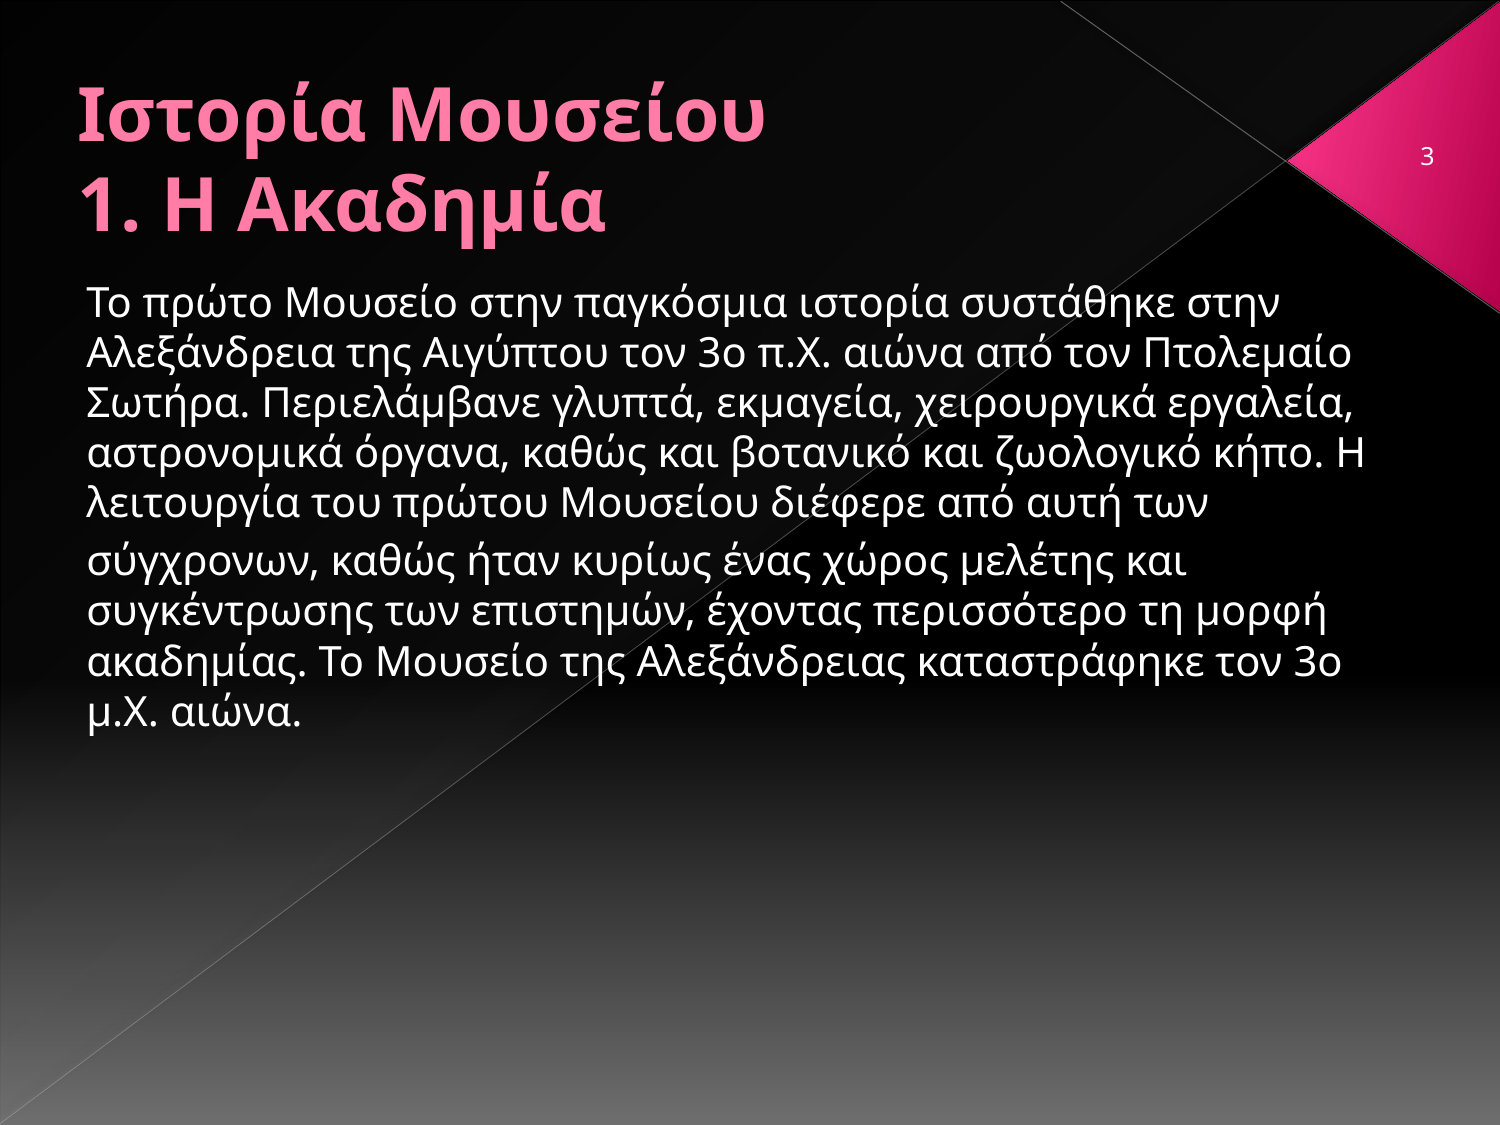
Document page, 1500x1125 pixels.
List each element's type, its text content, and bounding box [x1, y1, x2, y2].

slide_number 3 [1386, 132, 1469, 183]
title Ιστορία Μουσείου 1. Η Ακαδημία [62, 44, 1250, 267]
list Το πρώτο Μουσείο στην παγκόσμια ιστορία συστάθηκε στην Αλεξάνδρεια της Αιγύπτου τον 3o π.Χ. αιώνα από τον Πτολεμαίο Σωτήρα. Περιελάμβανε γλυπτά, εκμαγεία, χειρουργικά εργαλεία, αστρονομικά όργανα, καθώς και βοτανικό και ζωολογικό κήπο. Η λειτουργία του πρώτου Μουσείου διέφερε από αυτή των σύγχρονων, καθώς ήταν κυρίως ένας χώρος μελέτης και συγκέντρωσης των επιστημών, έχοντας περισσότερο τη μορφή ακαδημίας. Το Μουσείο της Αλεξάνδρειας καταστράφηκε τον 3ο μ.Χ. αιώνα. [62, 267, 1383, 1079]
